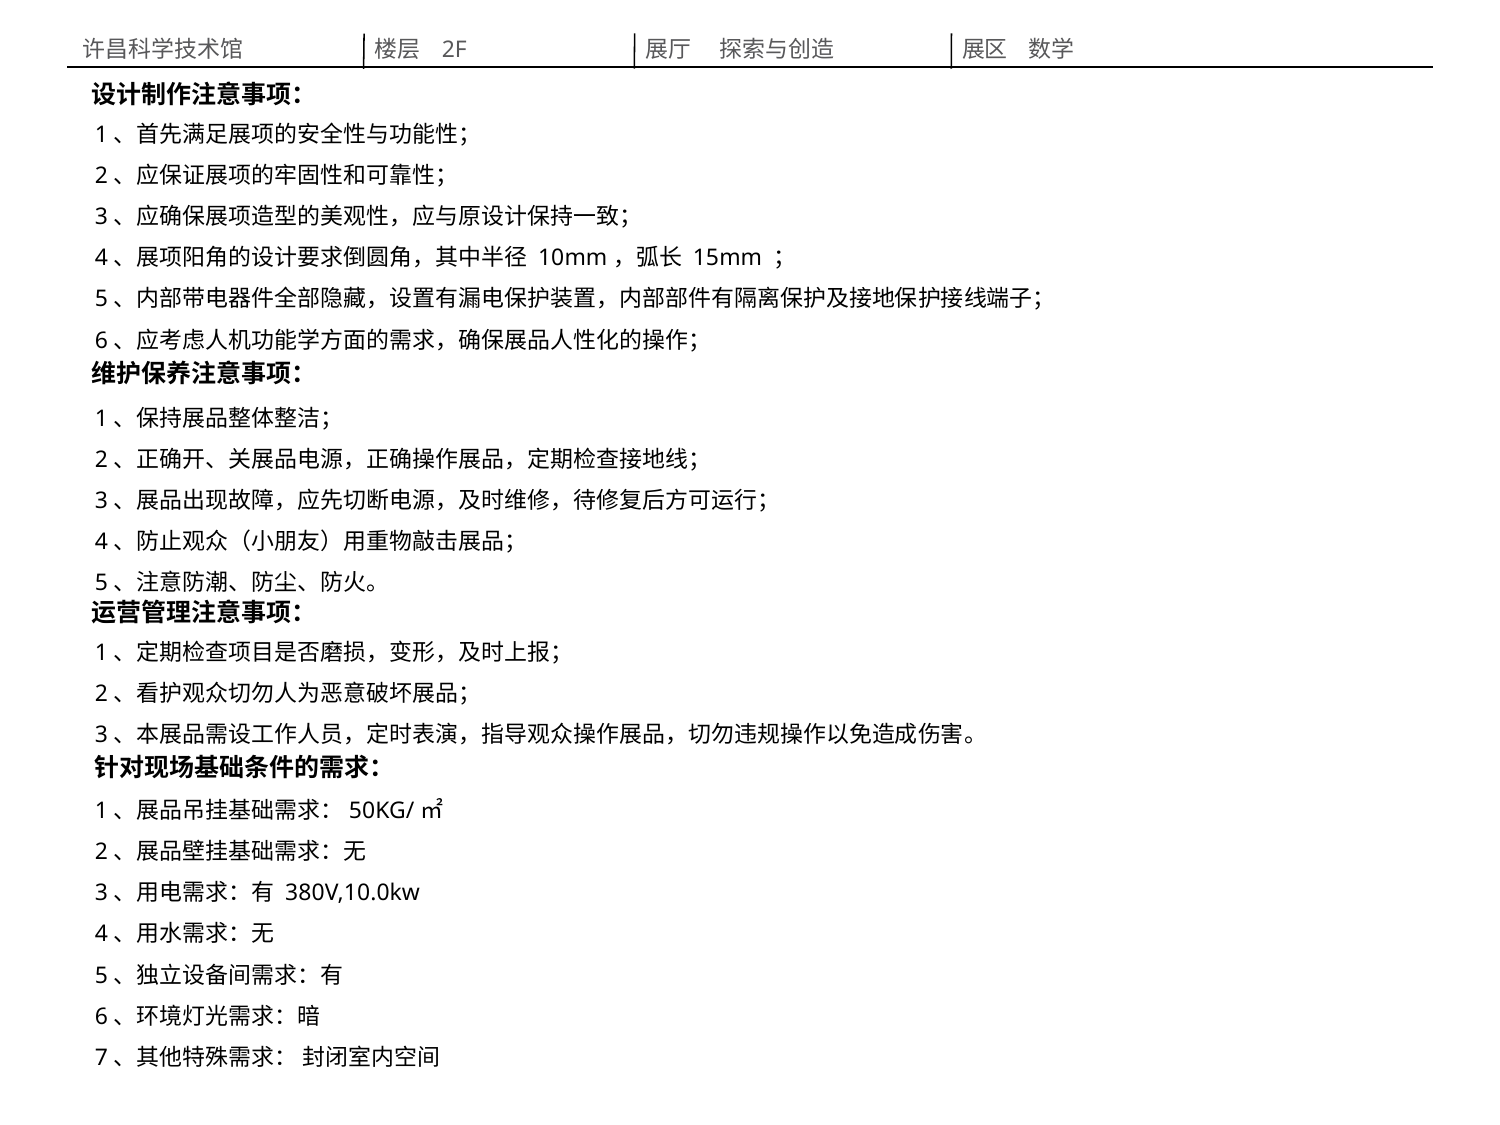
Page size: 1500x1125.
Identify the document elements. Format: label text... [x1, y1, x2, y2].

text_box 1、定期检查项目是否磨损，变形，及时上报； 2、看护观众切勿人为恶意破坏展品； 3、本展品需设工作人员，定时表演，指导观众操作展品，切勿违规操作以免造成伤害。 [85, 618, 1493, 732]
text_box 运营管理注意事项： [82, 591, 699, 631]
text_box 1、首先满足展项的安全性与功能性； 2、应保证展项的牢固性和可靠性； 3、应确保展项造型的美观性，应与原设计保持一致； 4、展项阳角的设计要求倒圆角，其中半径 10mm，弧长 15mm ； 5、内部带电器件全部隐藏，设置有漏电保护装置，内部部件有隔离保护及接地保护接线端子； 6、应考虑人机功能学方面的需求，确保展品人性化的操作； [85, 101, 1493, 358]
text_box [66, 33, 1435, 71]
text_box 设计制作注意事项： [82, 79, 699, 113]
text_box 1、保持展品整体整洁； 2、正确开、关展品电源，正确操作展品，定期检查接地线； 3、展品出现故障，应先切断电源，及时维修，待修复后方可运行； 4、防止观众（小朋友）用重物敲击展品； 5、注意防潮、防尘、防火。 [85, 384, 1493, 600]
text_box 针对现场基础条件的需求： 1、展品吊挂基础需求：50KG/㎡ 2、展品壁挂基础需求：无 3、用电需求：有 380V,10.0kw 4、用水需求：无 5、独立设备间需求：有 6、环境灯光需求：暗 7、其他特殊需求： 封闭室内空间 [85, 732, 1493, 1075]
text_box 维护保养注意事项： [82, 352, 699, 392]
